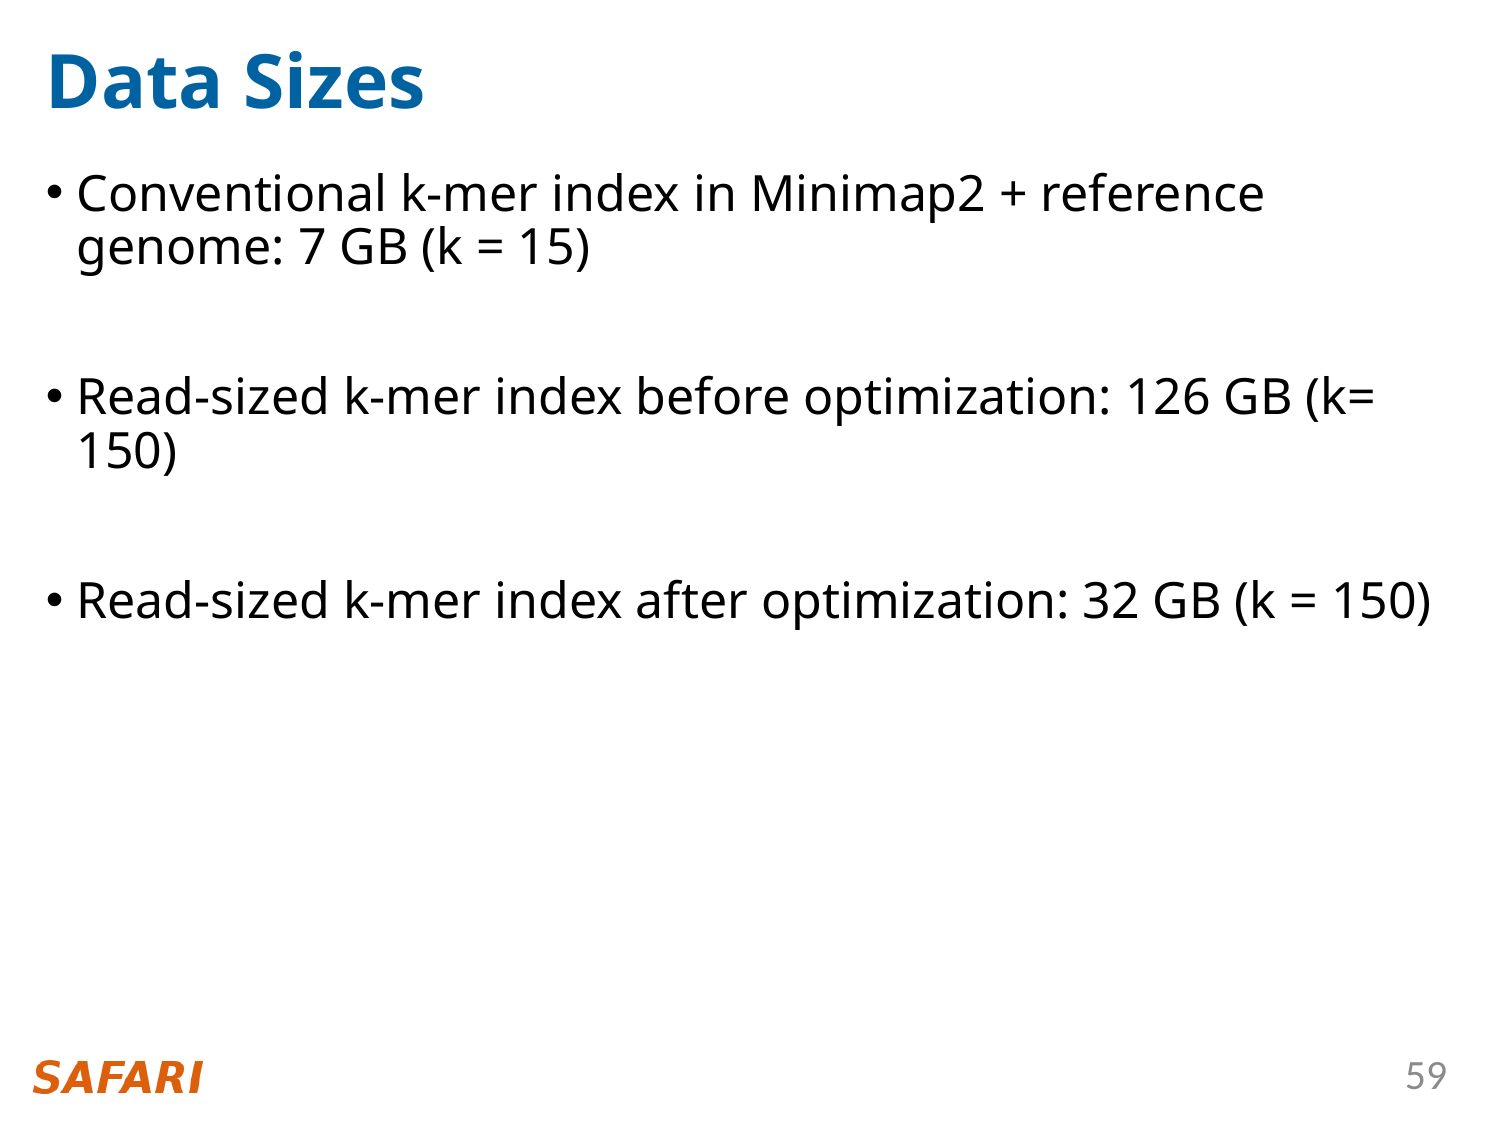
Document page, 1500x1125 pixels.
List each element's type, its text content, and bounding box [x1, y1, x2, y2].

list Conventional k-mer index in Minimap2 + reference genome: 7 GB (k = 15) Read-sized k-mer index before optimization: 126 GB (k= 150) Read-sized k-mer index after optimization: 32 GB (k = 150) [31, 160, 1475, 1043]
picture [31, 1051, 209, 1104]
title Data Sizes [31, 15, 1475, 143]
